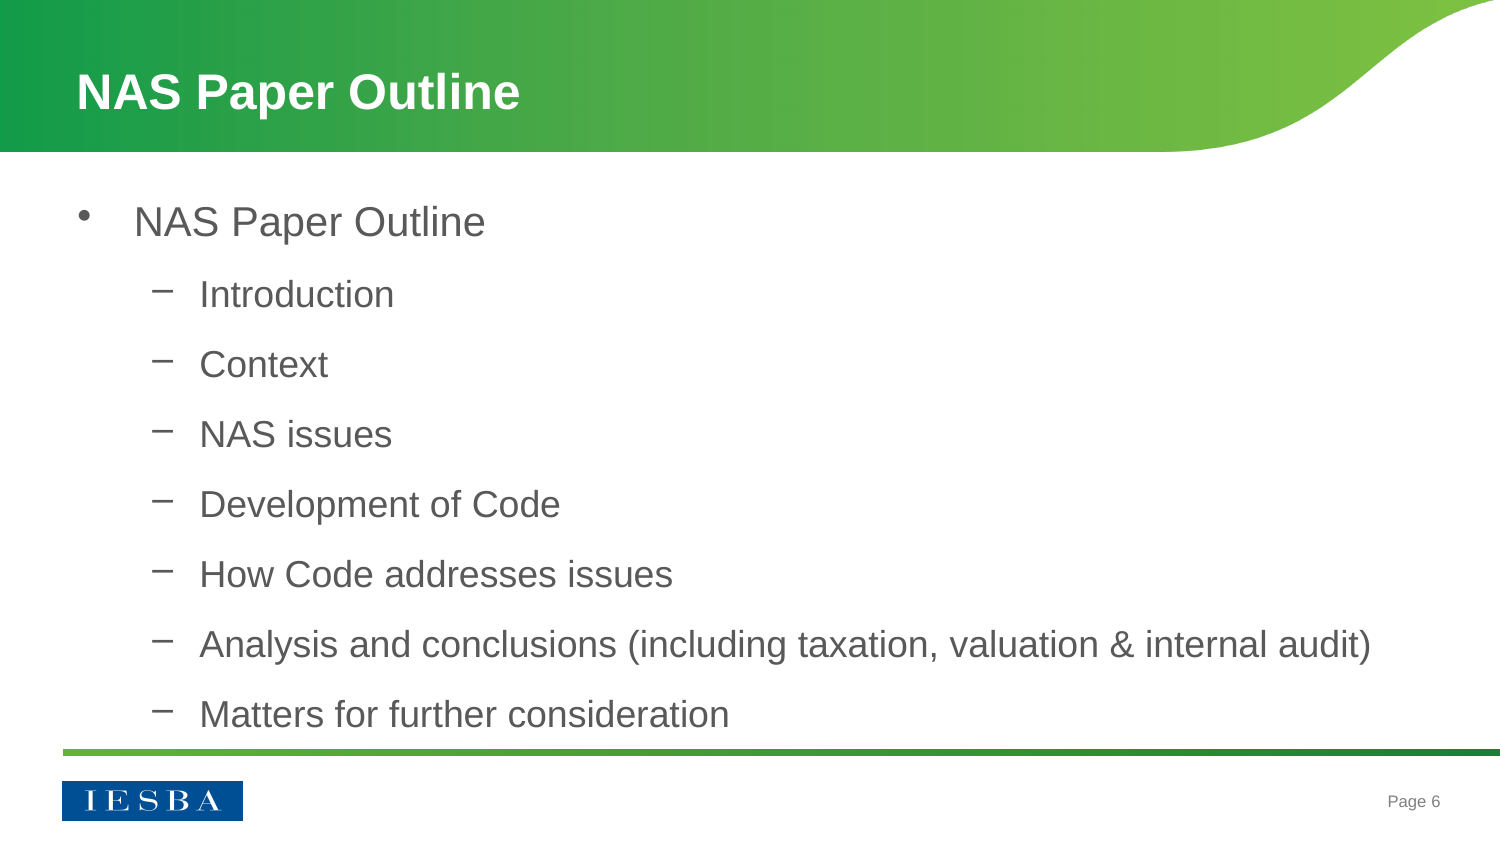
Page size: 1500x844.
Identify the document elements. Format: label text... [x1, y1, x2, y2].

title NAS Paper Outline [62, 56, 1300, 122]
picture [62, 781, 243, 821]
picture [0, 0, 1497, 152]
list NAS Paper Outline Introduction Context NAS issues Development of Code How Code addresses issues Analysis and conclusions (including taxation, valuation & internal audit) Matters for further consideration [62, 187, 1450, 747]
